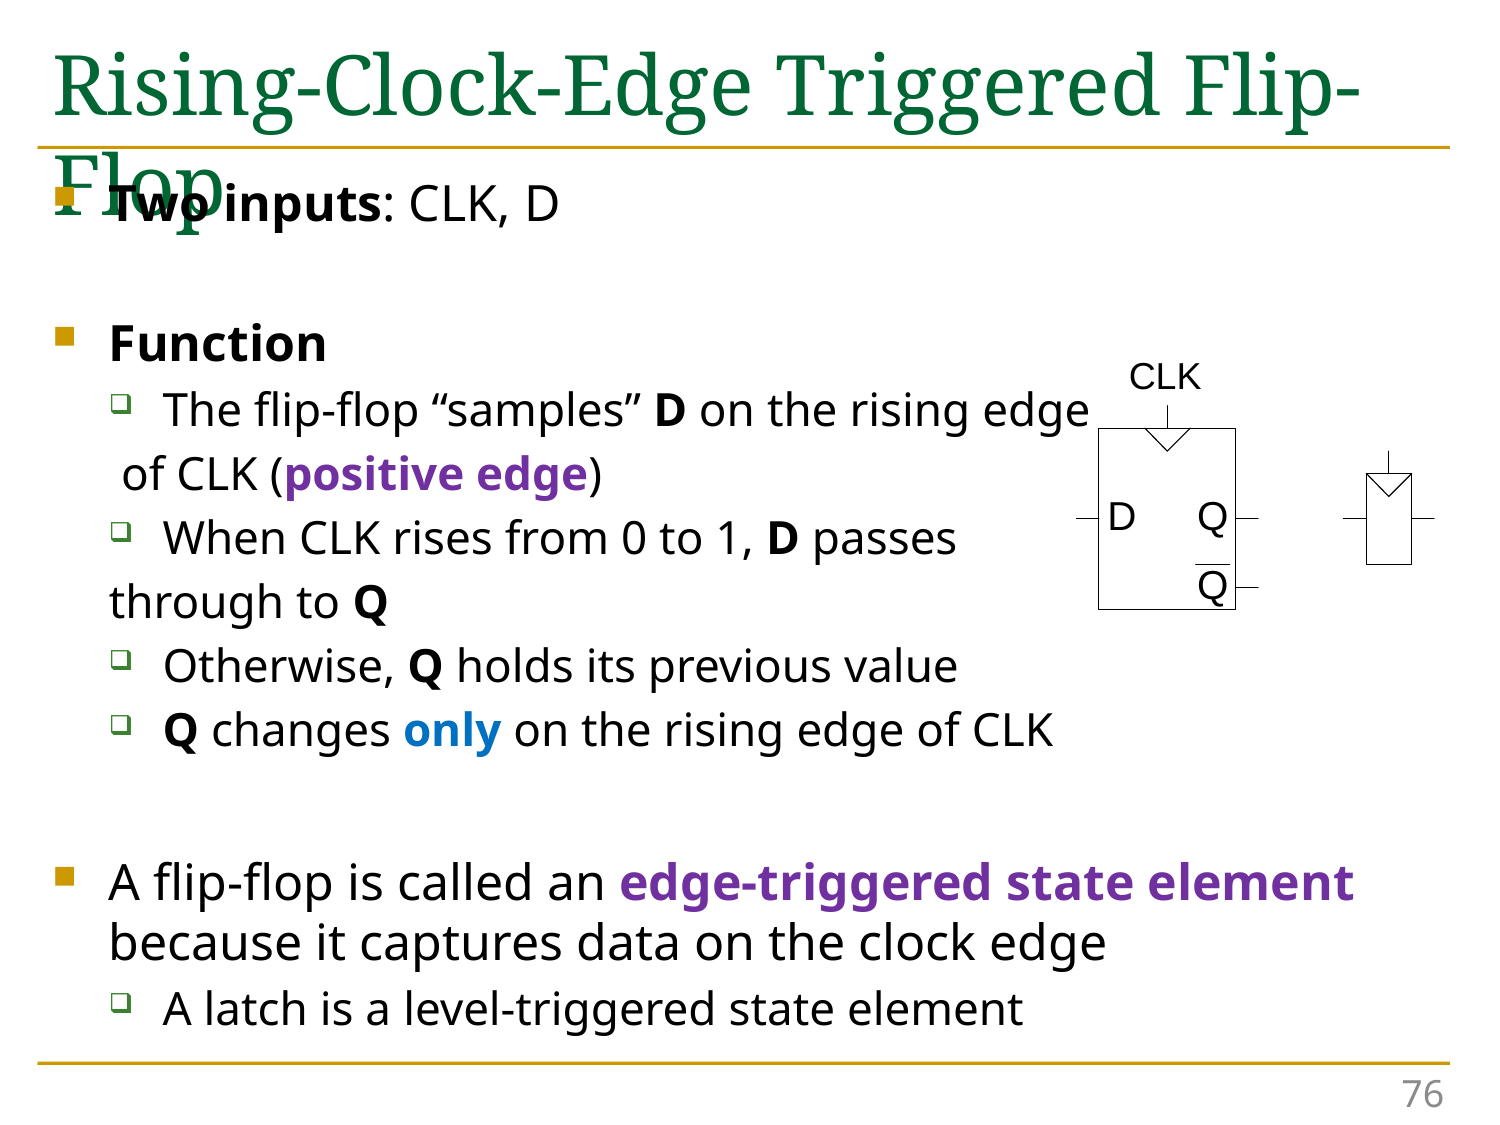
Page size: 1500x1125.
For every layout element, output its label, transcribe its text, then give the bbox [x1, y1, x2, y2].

title Rising-Clock-Edge Triggered Flip-Flop [37, 24, 1450, 163]
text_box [1068, 274, 1451, 638]
slide_number 76 [1121, 1066, 1460, 1125]
list Two inputs: CLK, D Function The flip-flop “samples” D on the rising edge of CLK (positive edge) When CLK rises from 0 to 1, D passes through to Q Otherwise, Q holds its previous value Q changes only on the rising edge of CLK A flip-flop is called an edge-triggered state element because it captures data on the clock edge A latch is a level-triggered state element [37, 163, 1450, 1016]
